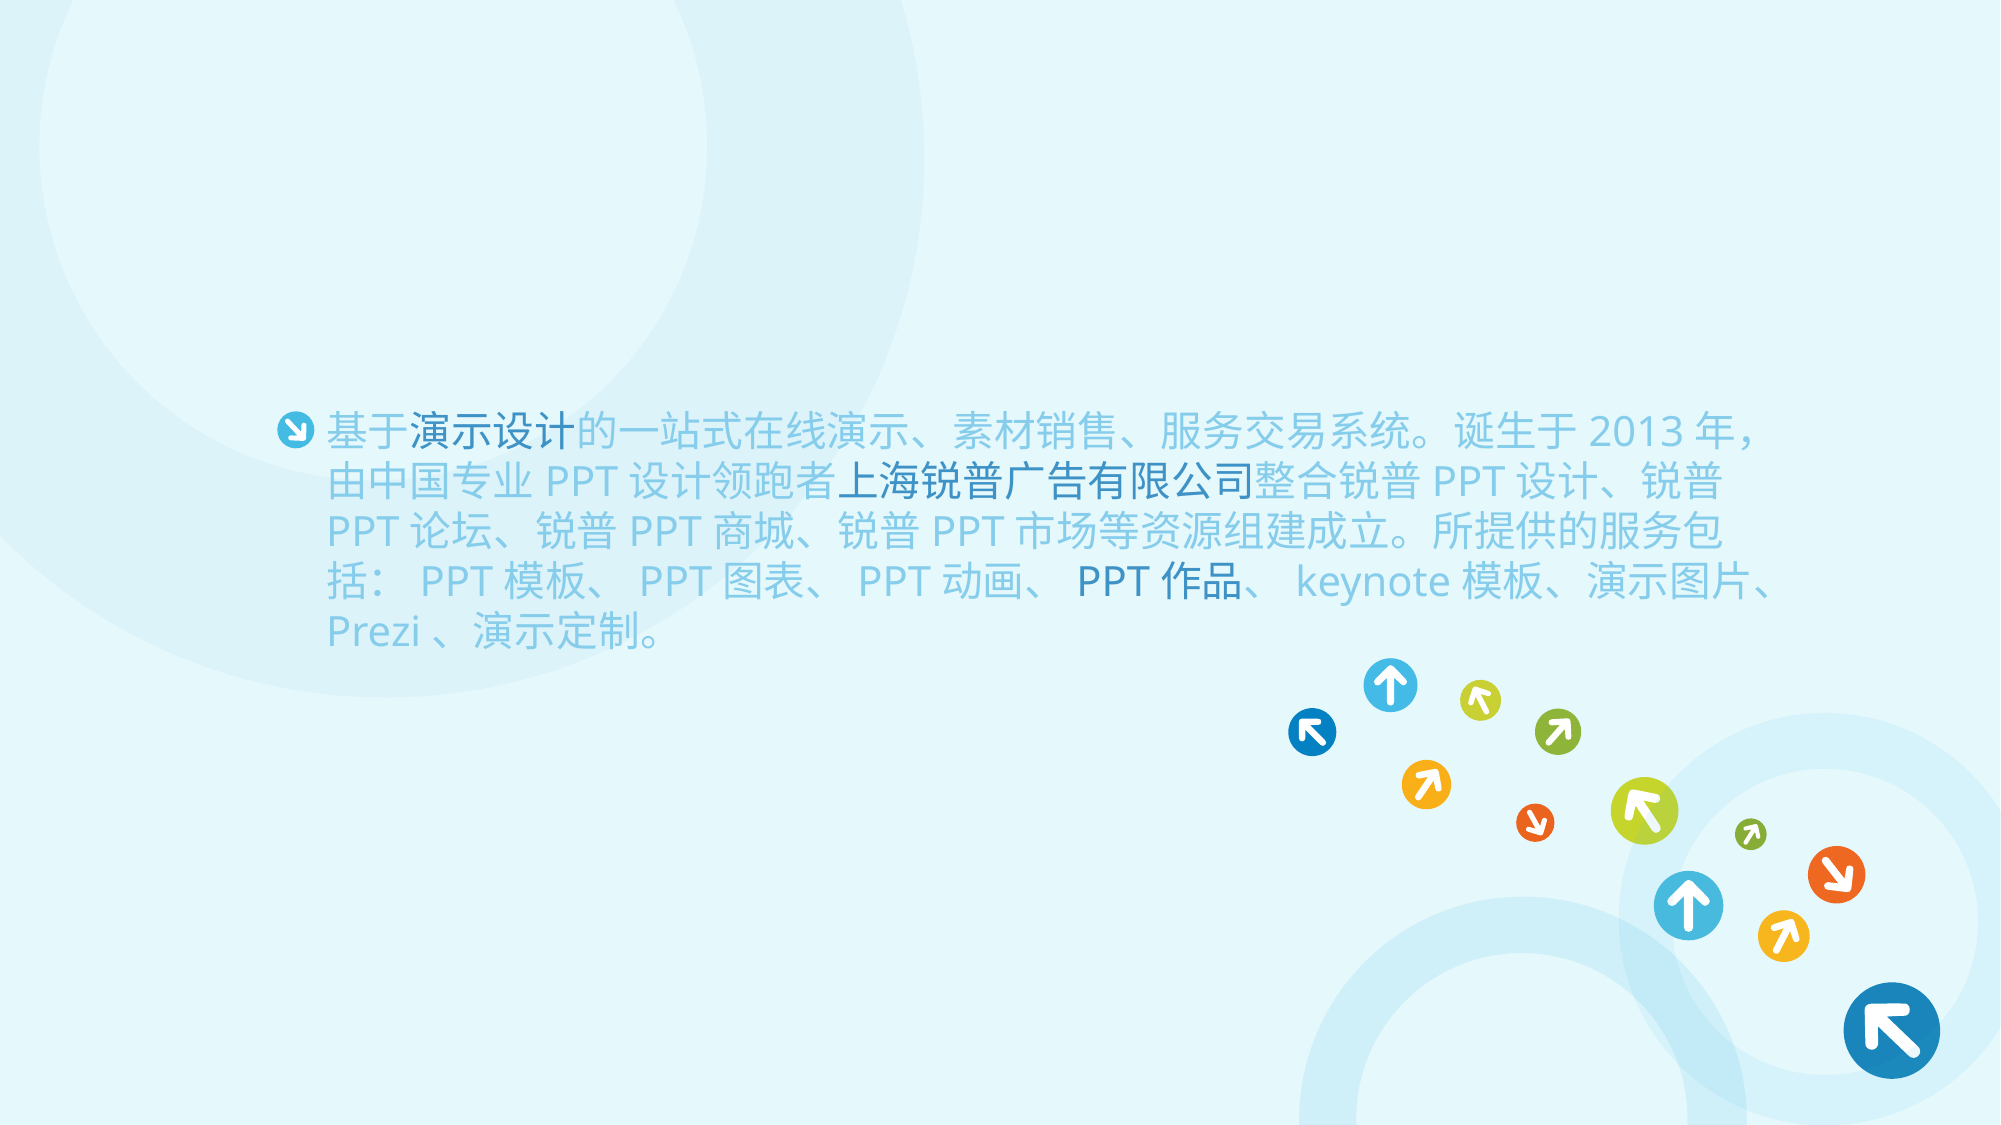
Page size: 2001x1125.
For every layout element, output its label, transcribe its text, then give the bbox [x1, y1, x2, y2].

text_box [277, 411, 315, 449]
text_box 基于演示设计的一站式在线演示、素材销售、服务交易系统。诞生于2013年，由中国专业PPT设计领跑者上海锐普广告有限公司整合锐普PPT设计、锐普PPT论坛、锐普PPT商城、锐普PPT市场等资源组建成立。所提供的服务包括：PPT模板、PPT图表、PPT动画、PPT作品、keynote模板、演示图片、Prezi、演示定制。 [311, 397, 1772, 663]
